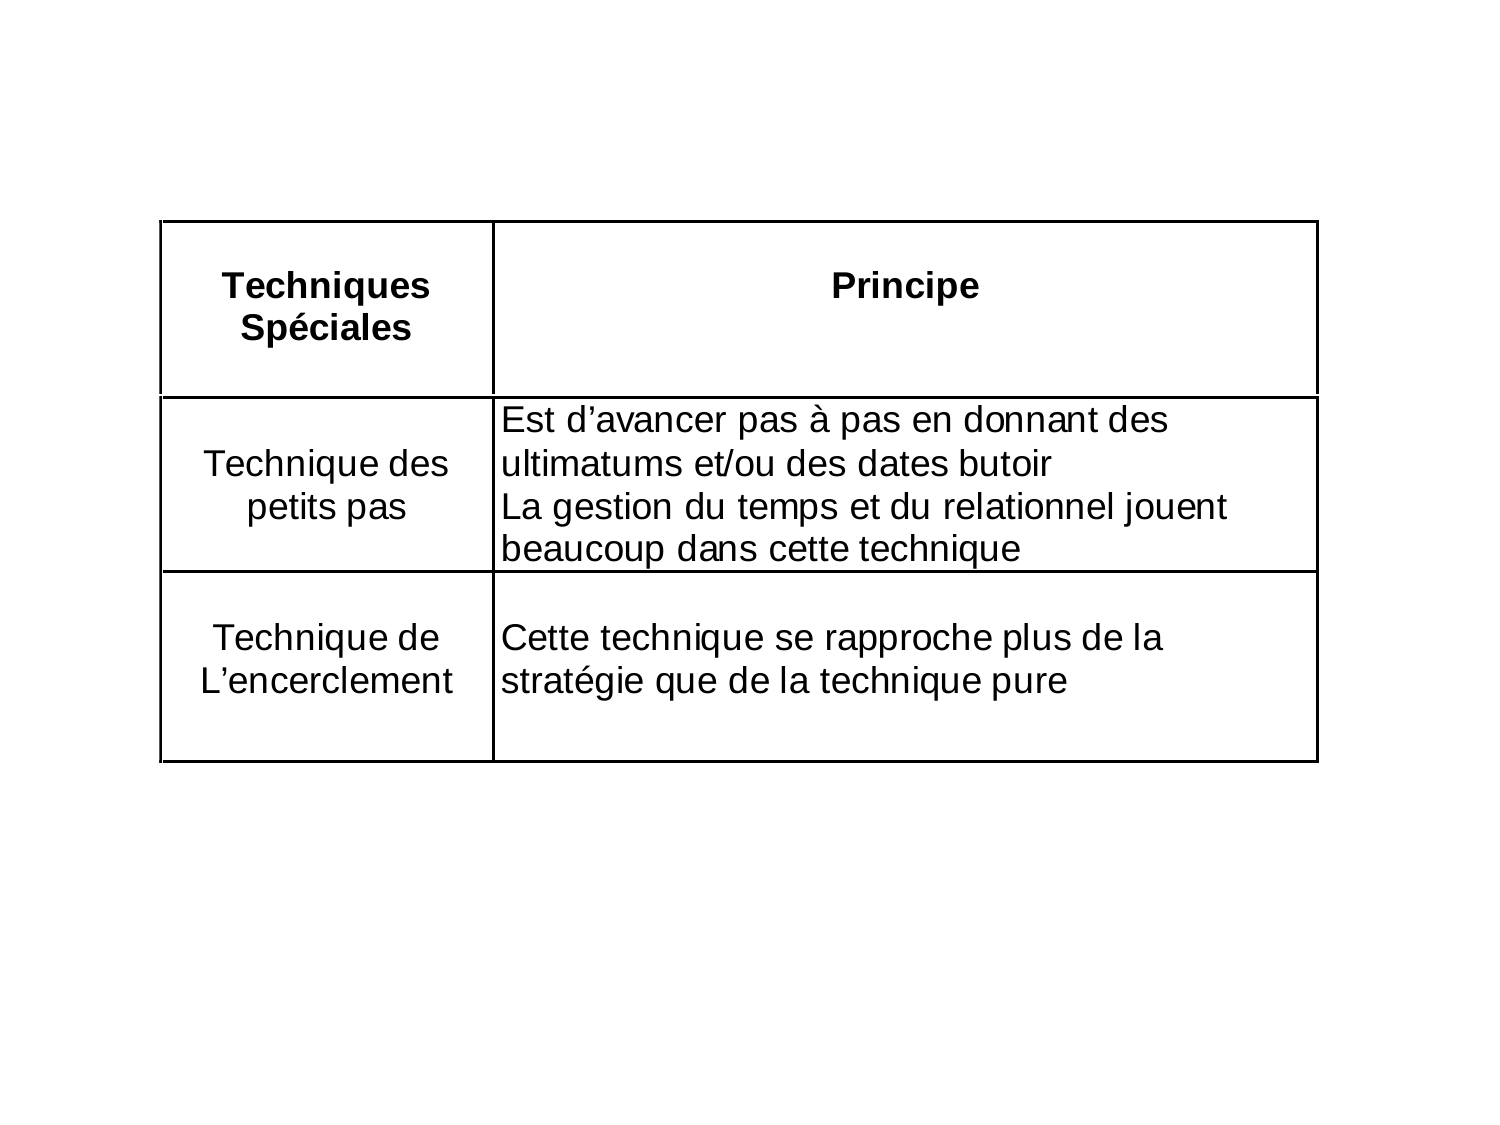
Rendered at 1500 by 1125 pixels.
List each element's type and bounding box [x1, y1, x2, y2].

text_box [159, 195, 1320, 793]
